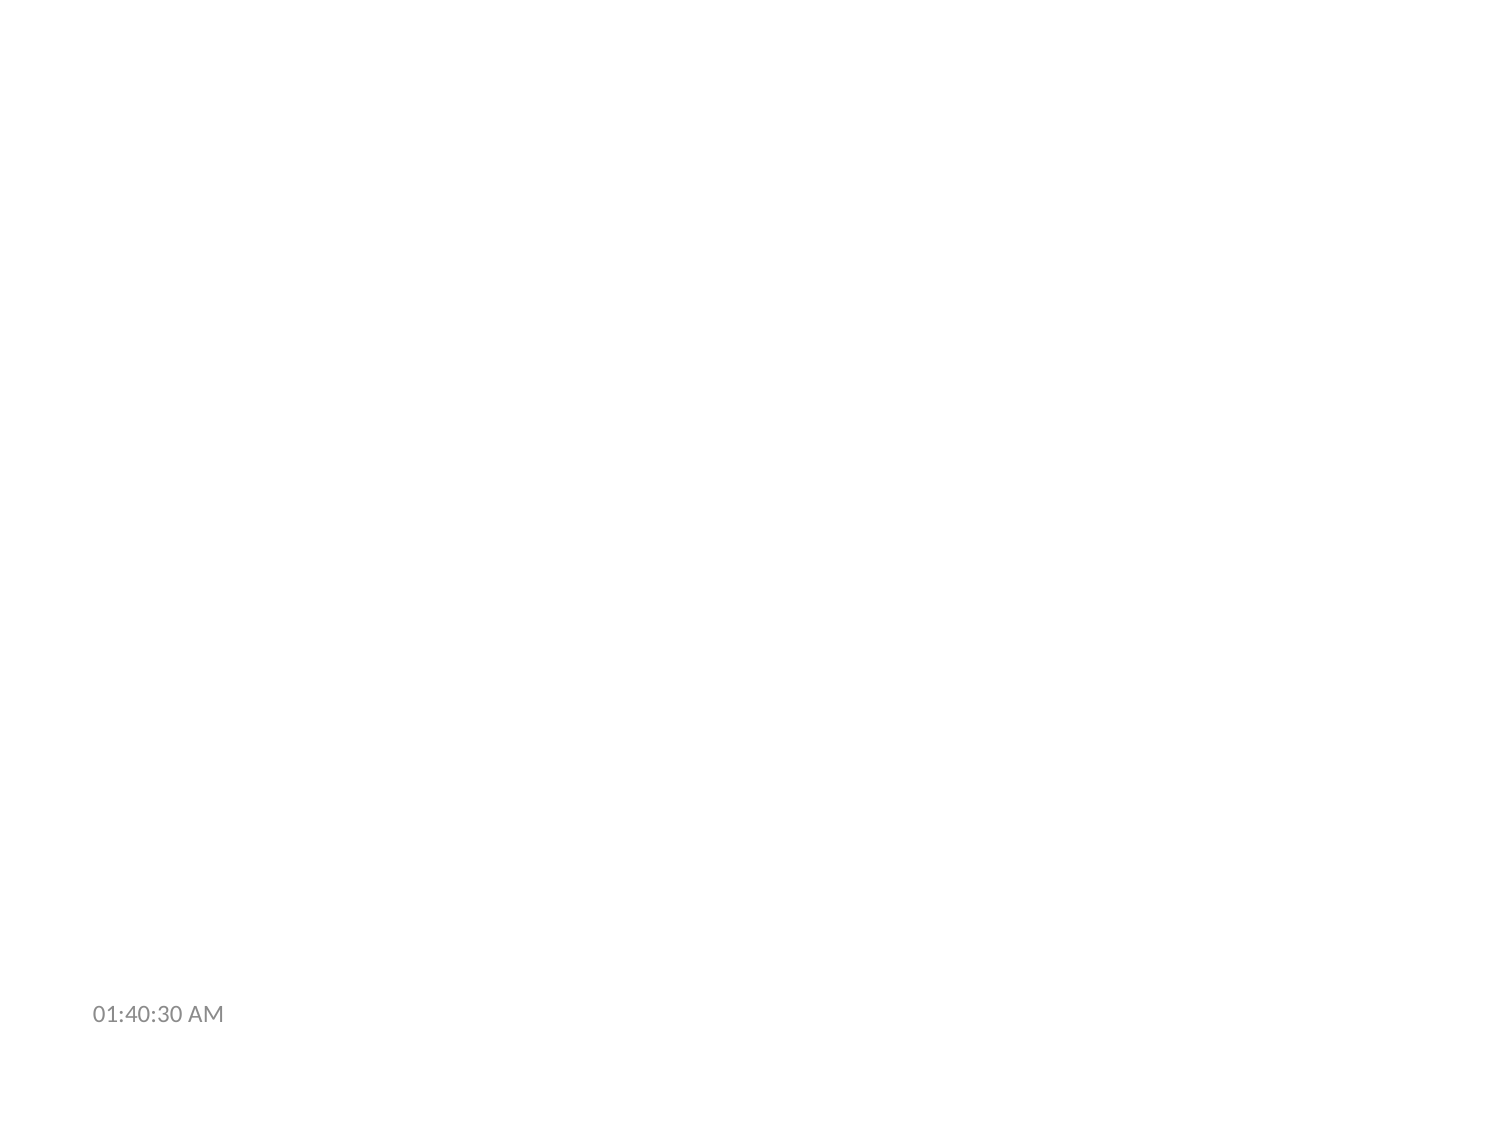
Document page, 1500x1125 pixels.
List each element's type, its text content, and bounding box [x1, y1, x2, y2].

text_box 3:35:09 PM [77, 982, 428, 1043]
